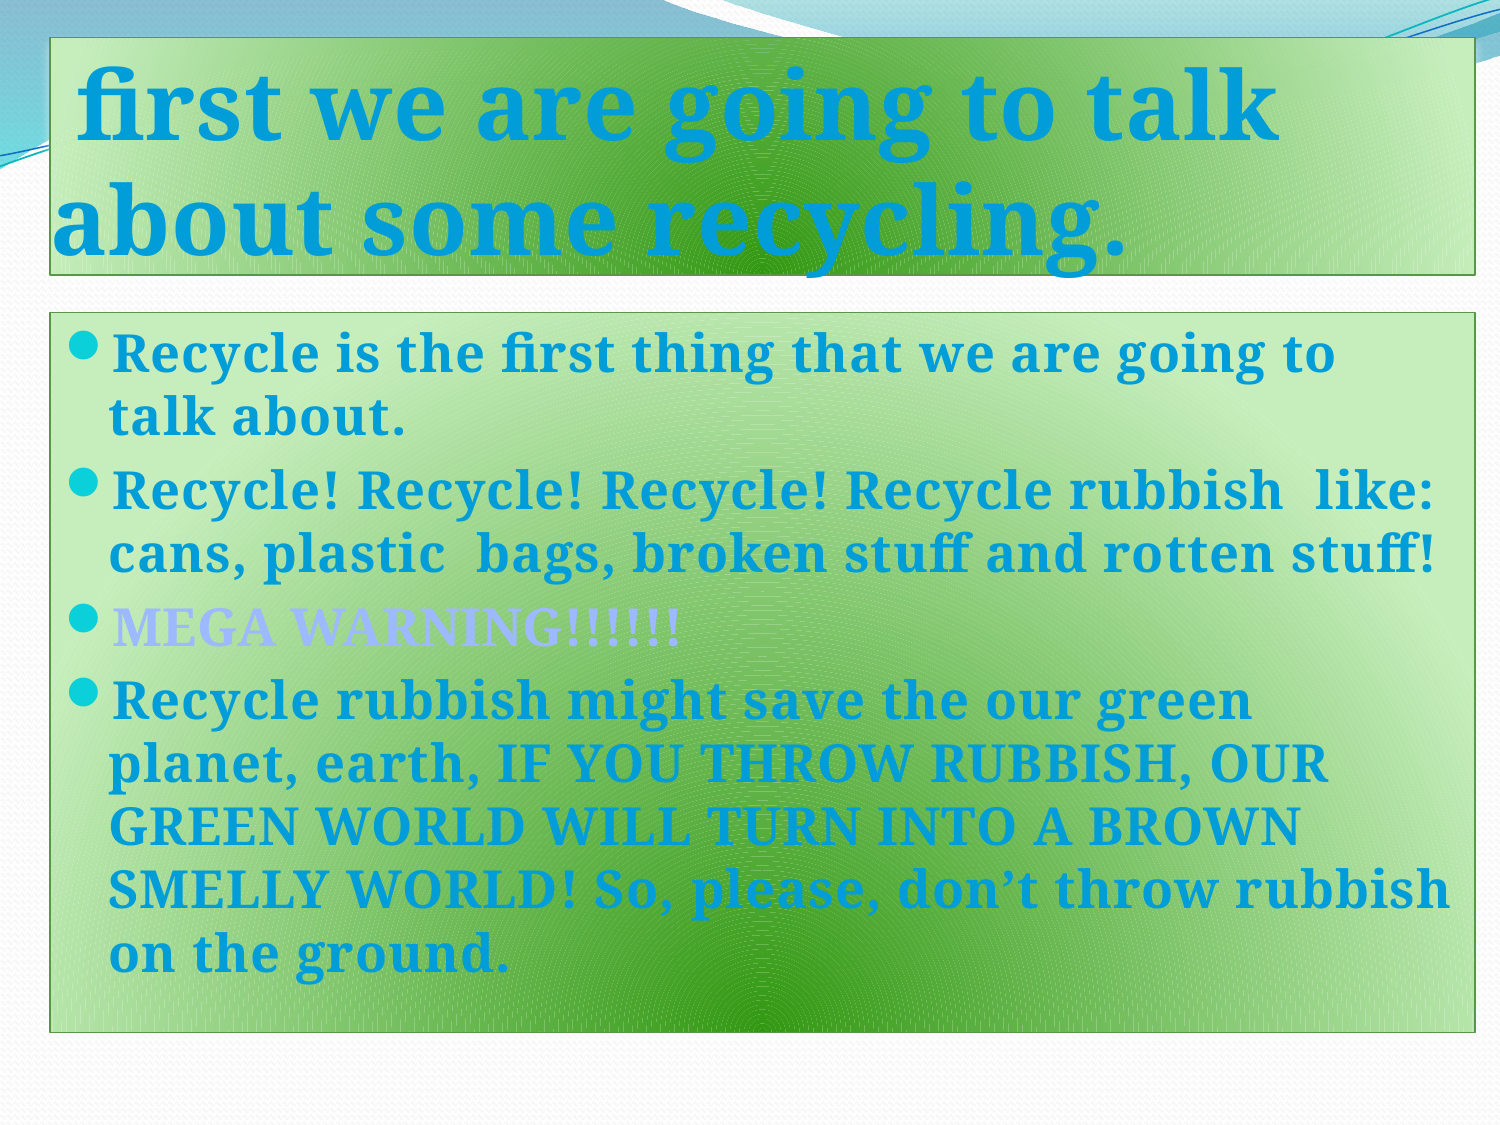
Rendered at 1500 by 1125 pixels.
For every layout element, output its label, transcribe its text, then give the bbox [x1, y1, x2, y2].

list Recycle is the first thing that we are going to talk about. Recycle! Recycle! Recycle! Recycle rubbish like: cans, plastic bags, broken stuff and rotten stuff! MEGA WARNING!!!!!! Recycle rubbish might save the our green planet, earth, IF YOU THROW RUBBISH, OUR GREEN WORLD WILL TURN INTO A BROWN SMELLY WORLD! So, please, don’t throw rubbish on the ground. [49, 312, 1476, 1033]
title first we are going to talk about some recycling. [49, 37, 1476, 276]
